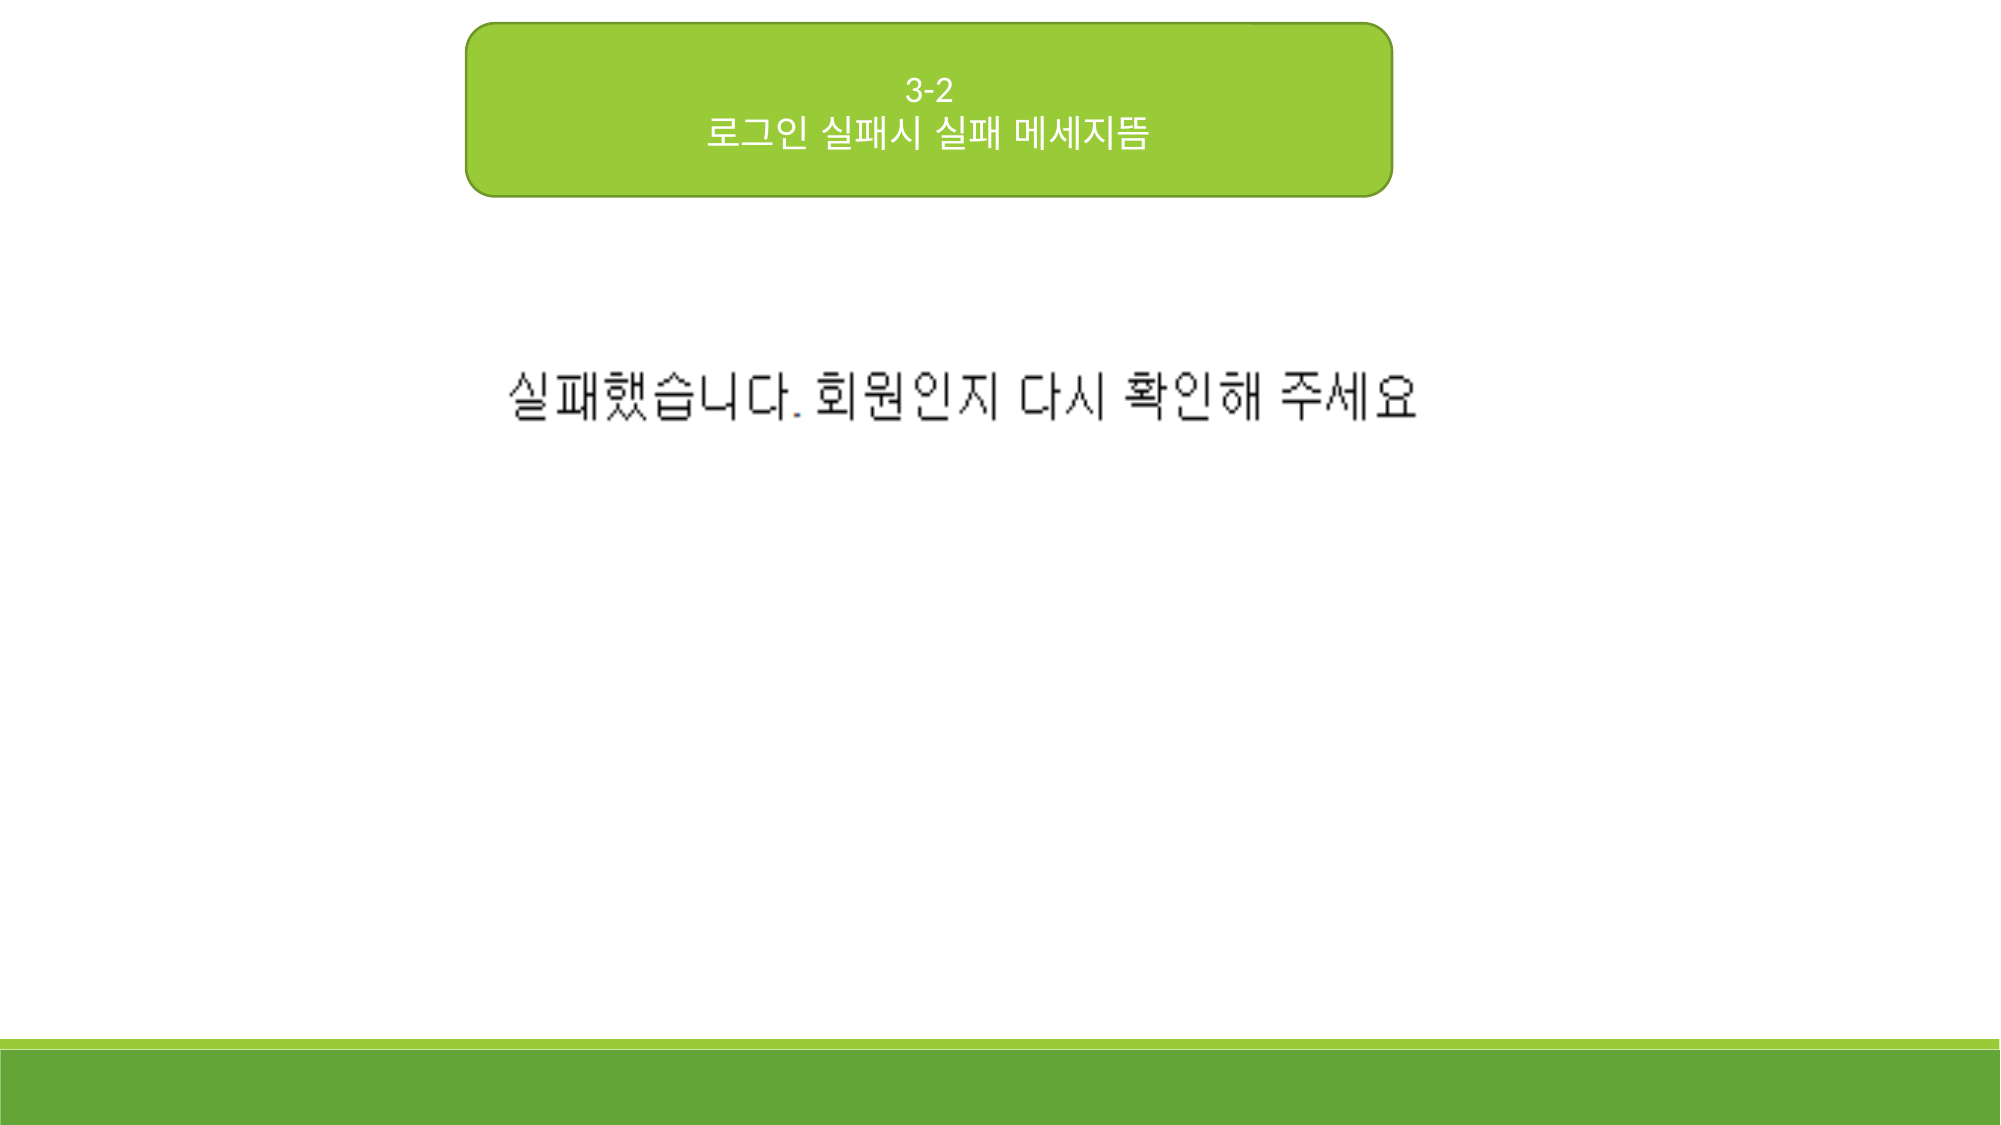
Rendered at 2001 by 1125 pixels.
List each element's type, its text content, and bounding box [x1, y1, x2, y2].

text_box 3-2 로그인 실패시 실패 메세지뜸 [464, 21, 1394, 198]
picture [498, 353, 1456, 676]
